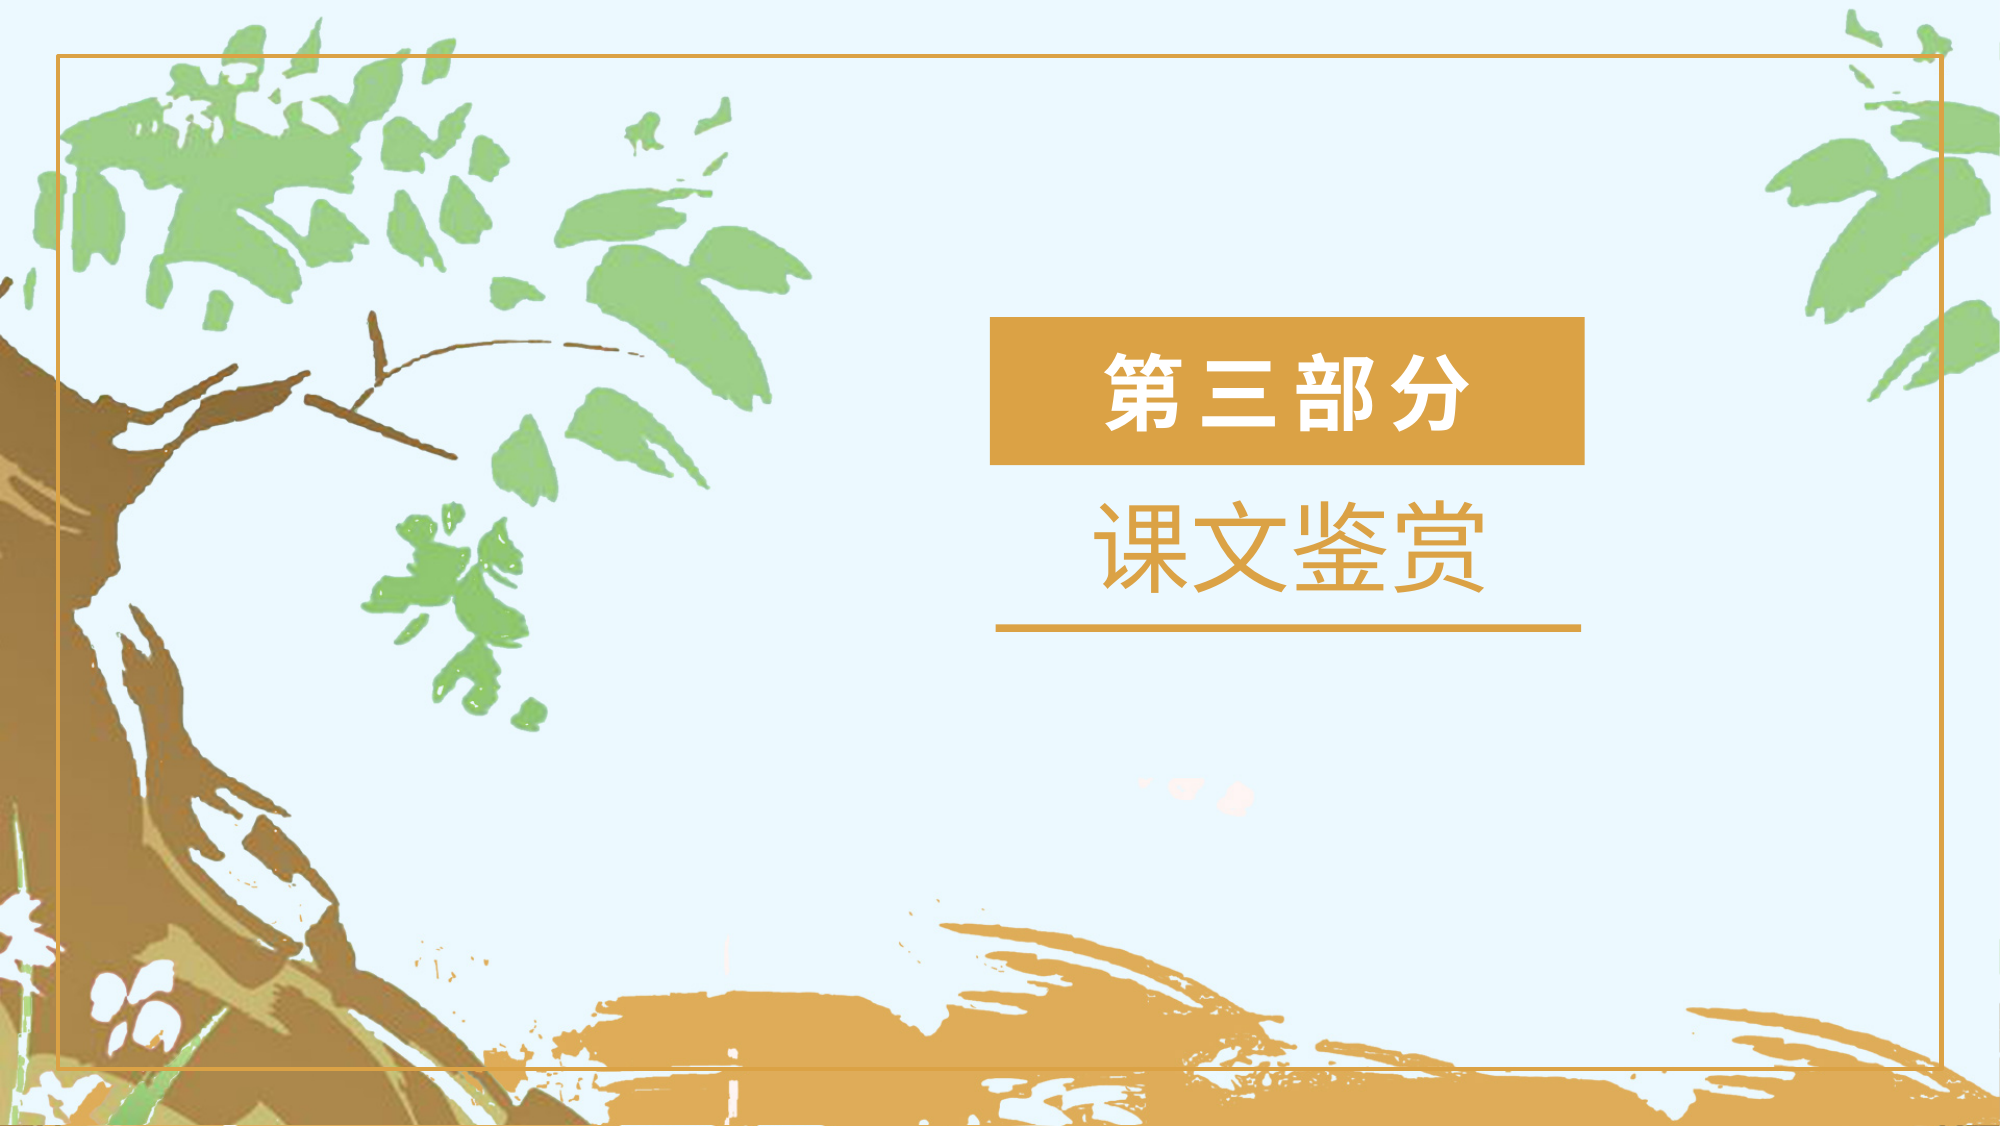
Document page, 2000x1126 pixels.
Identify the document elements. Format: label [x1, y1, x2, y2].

picture [0, 0, 2000, 1126]
text_box [995, 477, 1582, 633]
